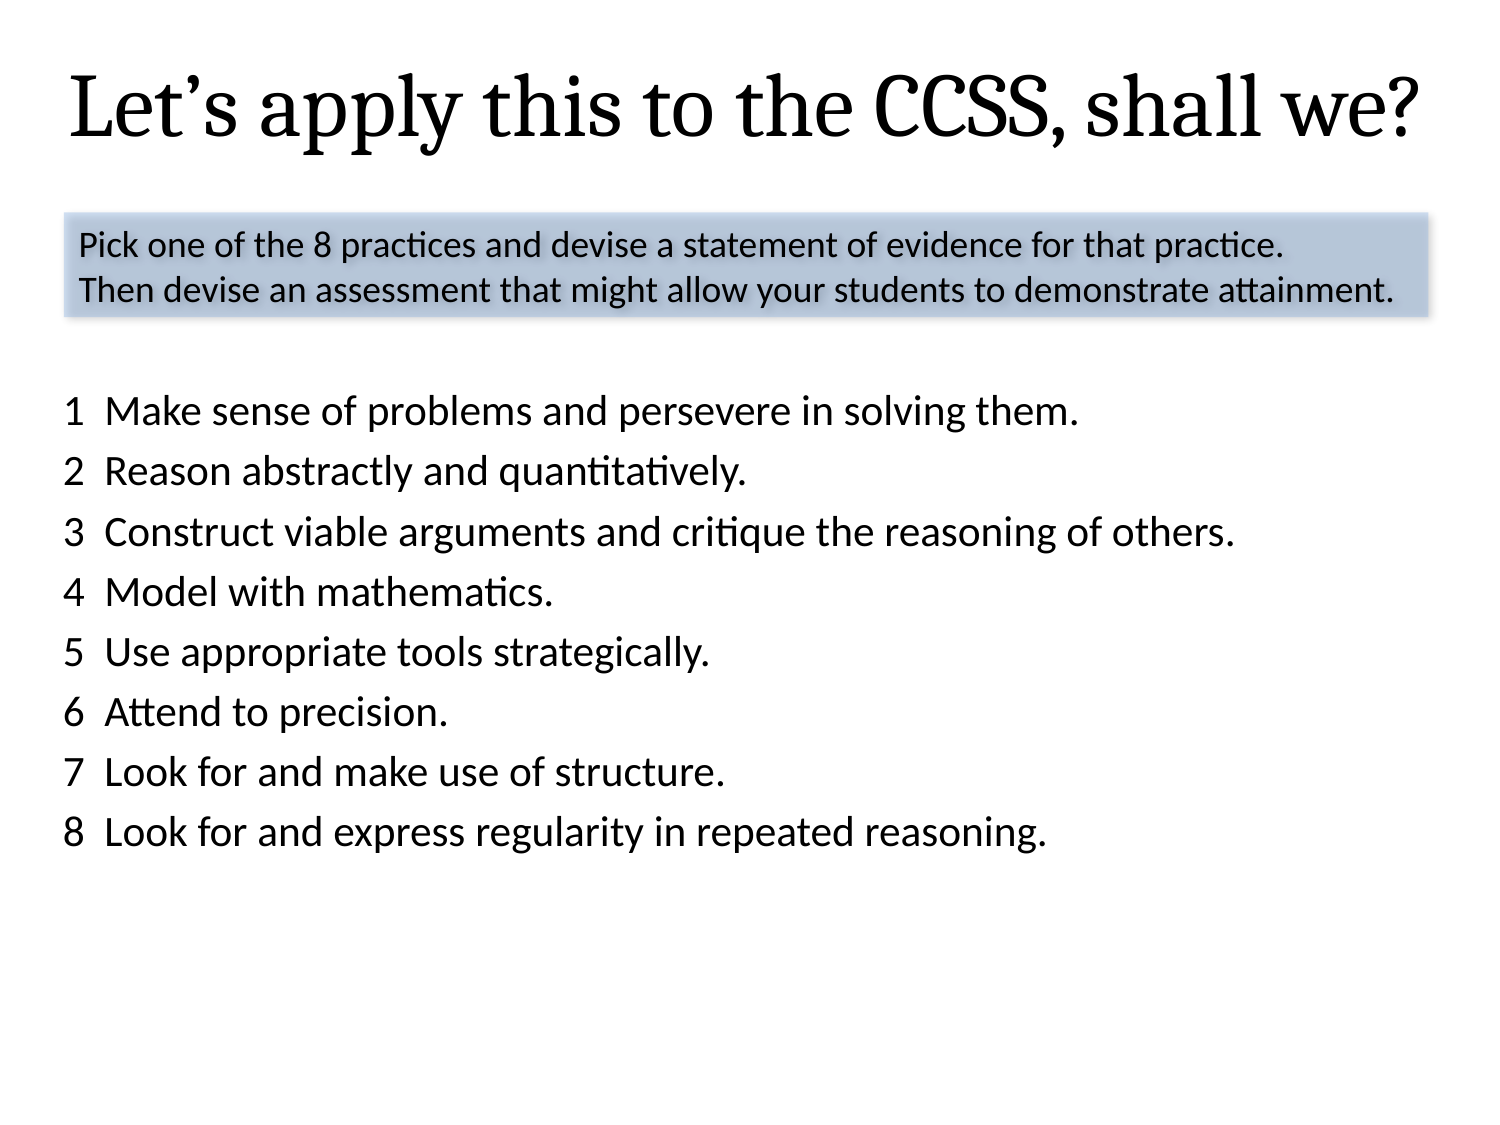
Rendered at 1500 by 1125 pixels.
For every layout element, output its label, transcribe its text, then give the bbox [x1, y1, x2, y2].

text_box Pick one of the 8 practices and devise a statement of evidence for that practice. Then devise an assessment that might allow your students to demonstrate attainment. [63, 212, 1429, 318]
list 1 Make sense of problems and persevere in solving them. 2 Reason abstractly and quantitatively. 3 Construct viable arguments and critique the reasoning of others. 4 Model with mathematics. 5 Use appropriate tools strategically. 6 Attend to precision. 7 Look for and make use of structure. 8 Look for and express regularity in repeated reasoning. [47, 375, 1459, 863]
title Let’s apply this to the CCSS, shall we? [37, 37, 1459, 163]
